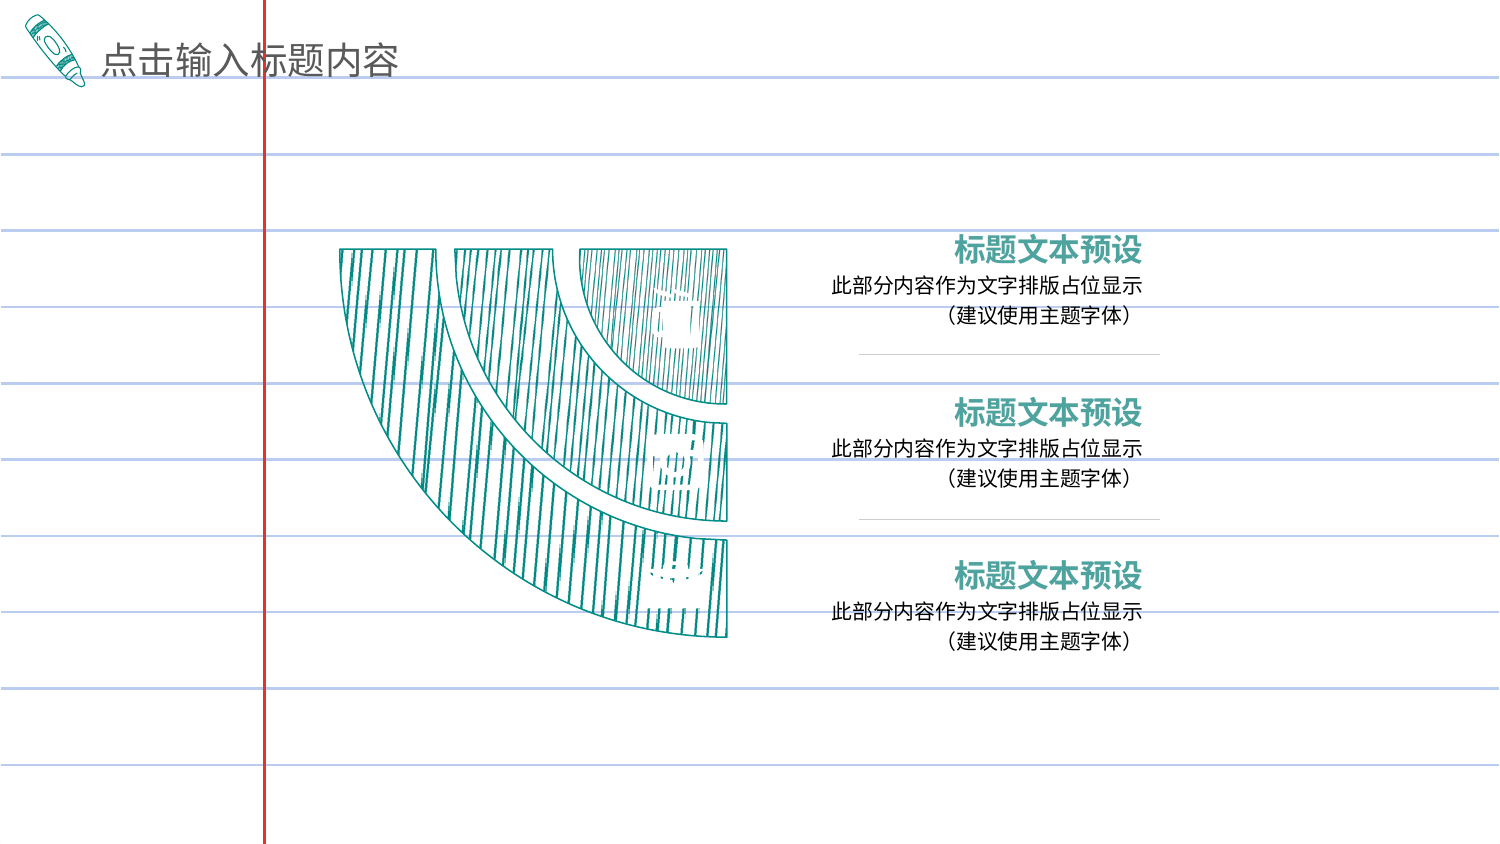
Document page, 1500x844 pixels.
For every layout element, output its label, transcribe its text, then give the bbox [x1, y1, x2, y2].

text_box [821, 229, 1161, 657]
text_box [339, 248, 727, 638]
picture [33, 10, 76, 95]
text_box 点击输入标题内容 [100, 28, 450, 91]
